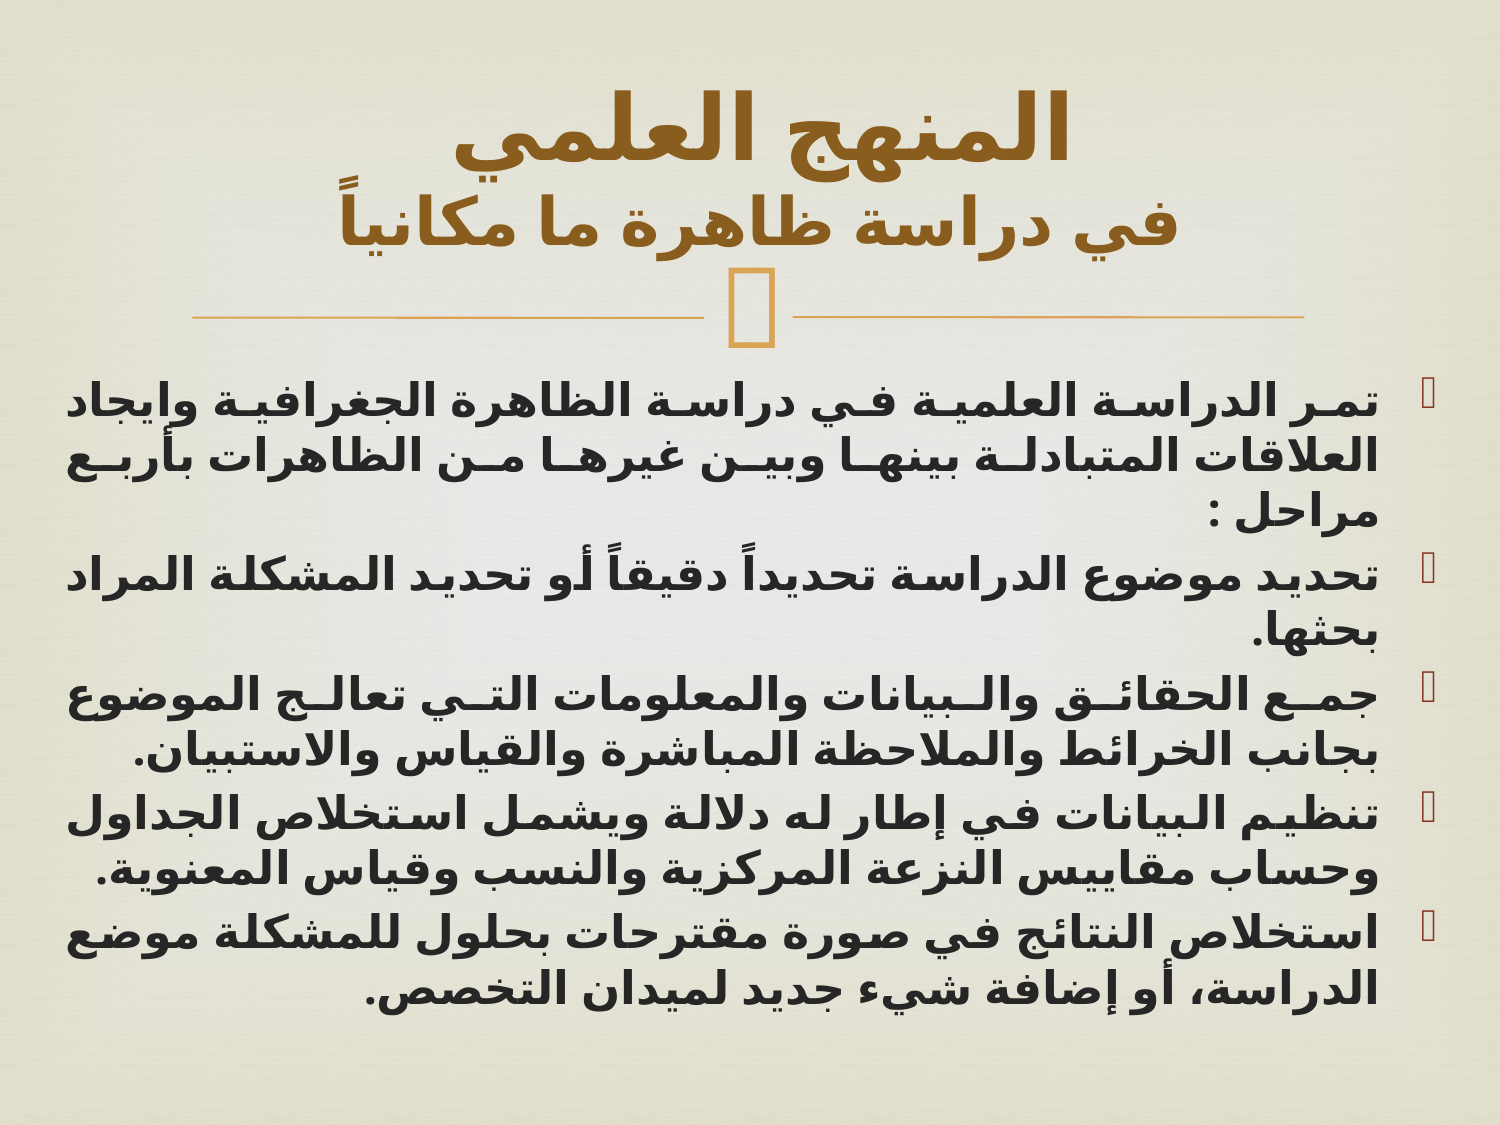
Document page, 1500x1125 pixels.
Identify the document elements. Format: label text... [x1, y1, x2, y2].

list تمر الدراسة العلمية في دراسة الظاهرة الجغرافية وايجاد العلاقات المتبادلة بينها وبين غيرها من الظاهرات بأربع مراحل : تحديد موضوع الدراسة تحديداً دقيقاً أو تحديد المشكلة المراد بحثها. جمع الحقائق والبيانات والمعلومات التي تعالج الموضوع بجانب الخرائط والملاحظة المباشرة والقياس والاستبيان. تنظيم البيانات في إطار له دلالة ويشمل استخلاص الجداول وحساب مقاييس النزعة المركزية والنسب وقياس المعنوية. استخلاص النتائج في صورة مقترحات بحلول للمشكلة موضع الدراسة، أو إضافة شيء جديد لميدان التخصص. [50, 362, 1451, 1063]
title المنهج العلمي في دراسة ظاهرة ما مكانياً [75, 40, 1451, 288]
